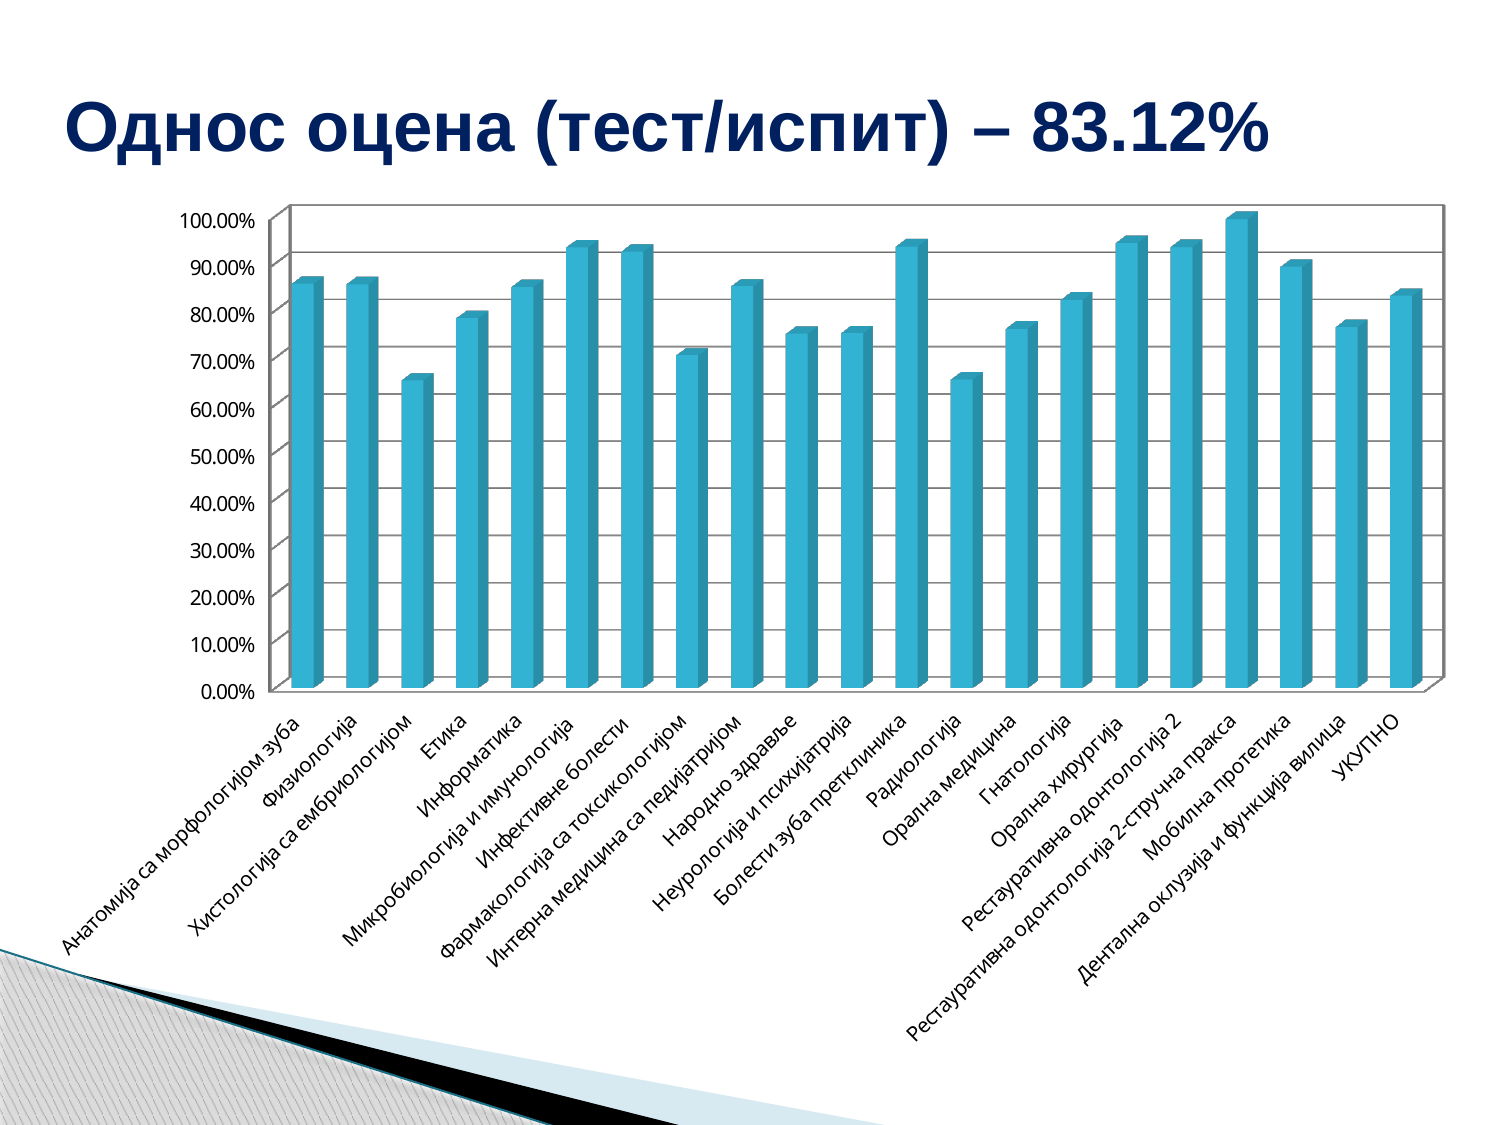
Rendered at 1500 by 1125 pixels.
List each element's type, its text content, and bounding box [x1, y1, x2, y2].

chart [24, 112, 1500, 1125]
title Однос оцена (тест/испит) – 83.12% [50, 0, 1400, 112]
